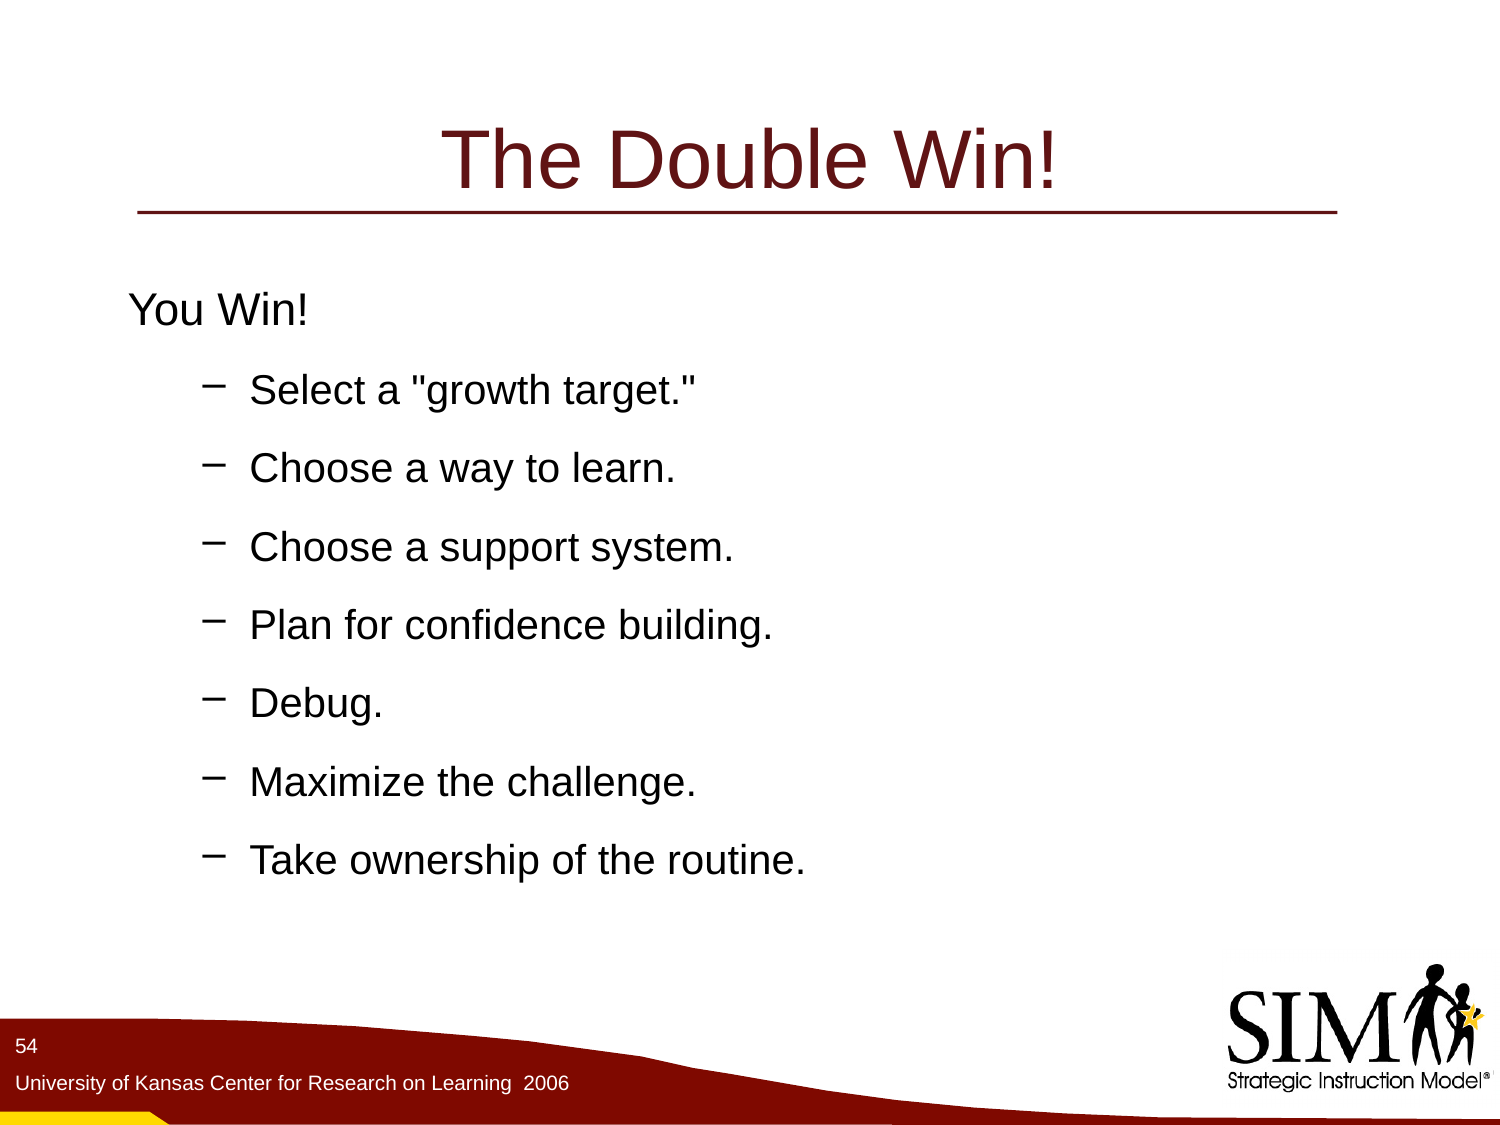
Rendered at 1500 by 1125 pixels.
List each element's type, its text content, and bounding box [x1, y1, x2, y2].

picture [1222, 949, 1500, 1108]
title The Double Win! [112, 74, 1388, 213]
slide_number 54 [0, 1024, 313, 1062]
footer University of Kansas Center for Research on Learning 2006 [0, 1062, 626, 1101]
list You Win! Select a "growth target." Choose a way to learn. Choose a support system. Plan for confidence building. Debug. Maximize the challenge. Take ownership of the routine. [112, 249, 1388, 901]
